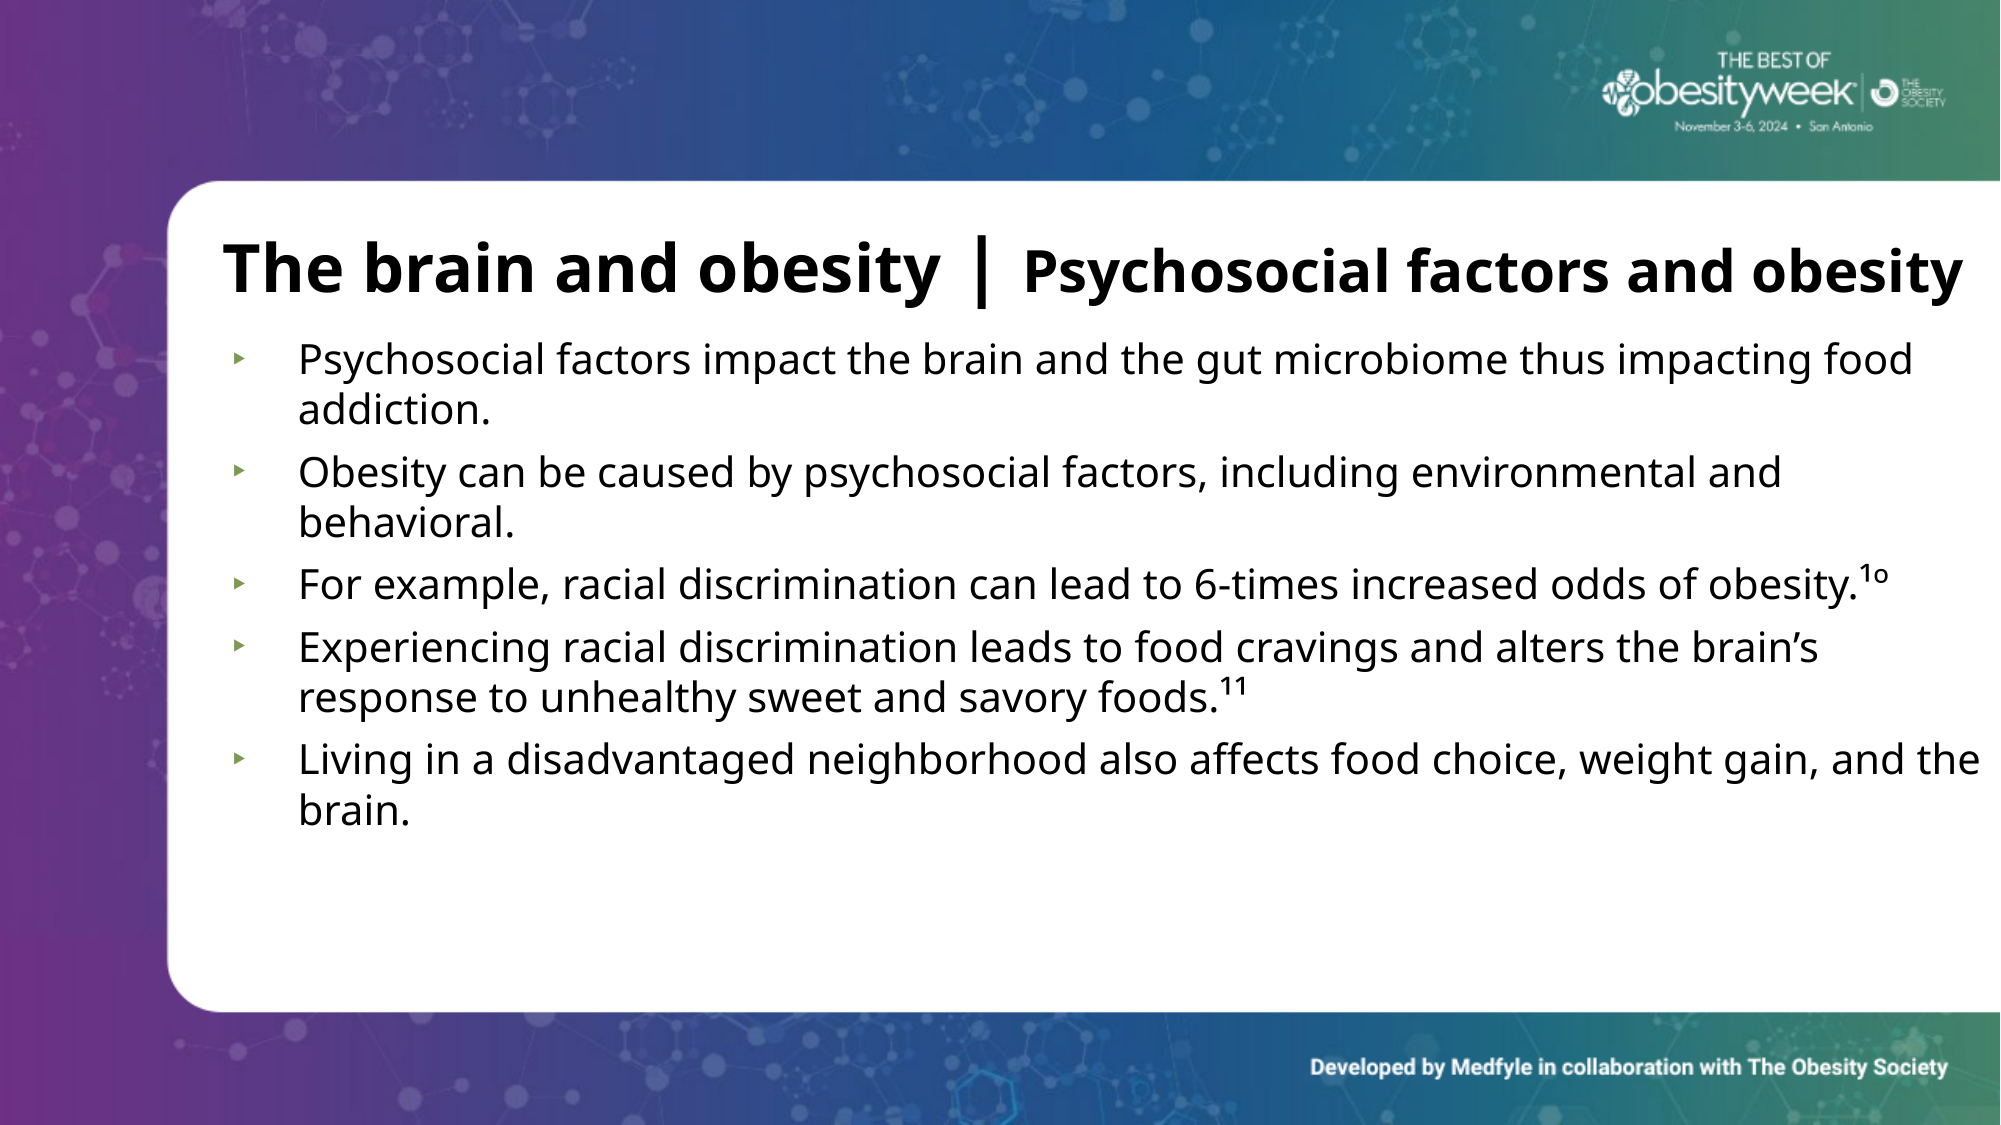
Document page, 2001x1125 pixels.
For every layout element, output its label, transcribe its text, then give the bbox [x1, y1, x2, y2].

title The brain and obesity | Psychosocial factors and obesity [207, 211, 1991, 325]
picture [0, 0, 2000, 1125]
list Psychosocial factors impact the brain and the gut microbiome thus impacting food addiction. Obesity can be caused by psychosocial factors, including environmental and behavioral. For example, racial discrimination can lead to 6-times increased odds of obesity.¹º Experiencing racial discrimination leads to food cravings and alters the brain’s response to unhealthy sweet and savory foods.¹¹ Living in a disadvantaged neighborhood also affects food choice, weight gain, and the brain. [207, 325, 2000, 931]
